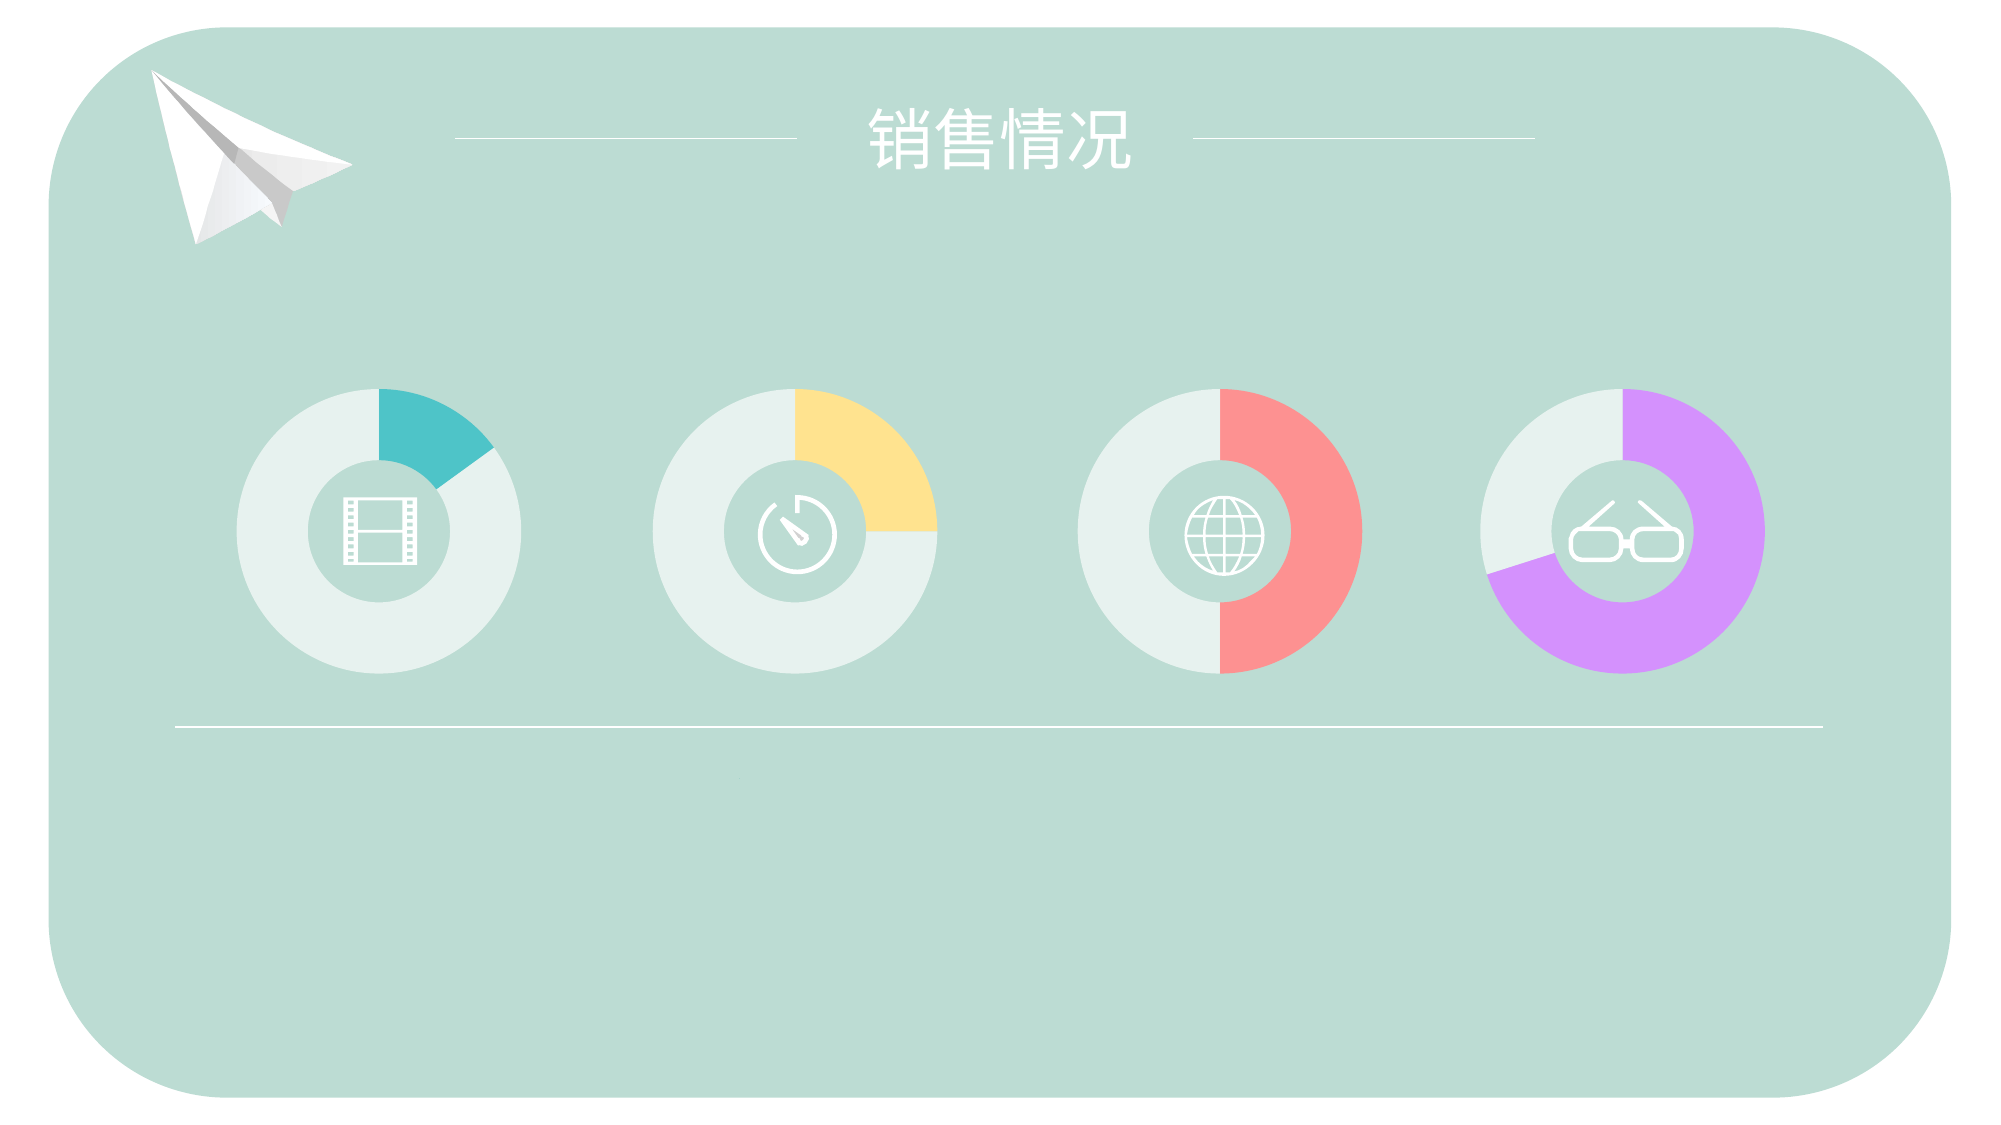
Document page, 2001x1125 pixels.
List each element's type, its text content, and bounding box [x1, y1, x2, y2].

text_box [572, 383, 997, 680]
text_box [156, 383, 572, 680]
text_box 销售情况 [840, 90, 1160, 185]
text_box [997, 383, 1400, 680]
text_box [151, 69, 353, 245]
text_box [1400, 383, 1845, 680]
text_box [47, 26, 1953, 1099]
